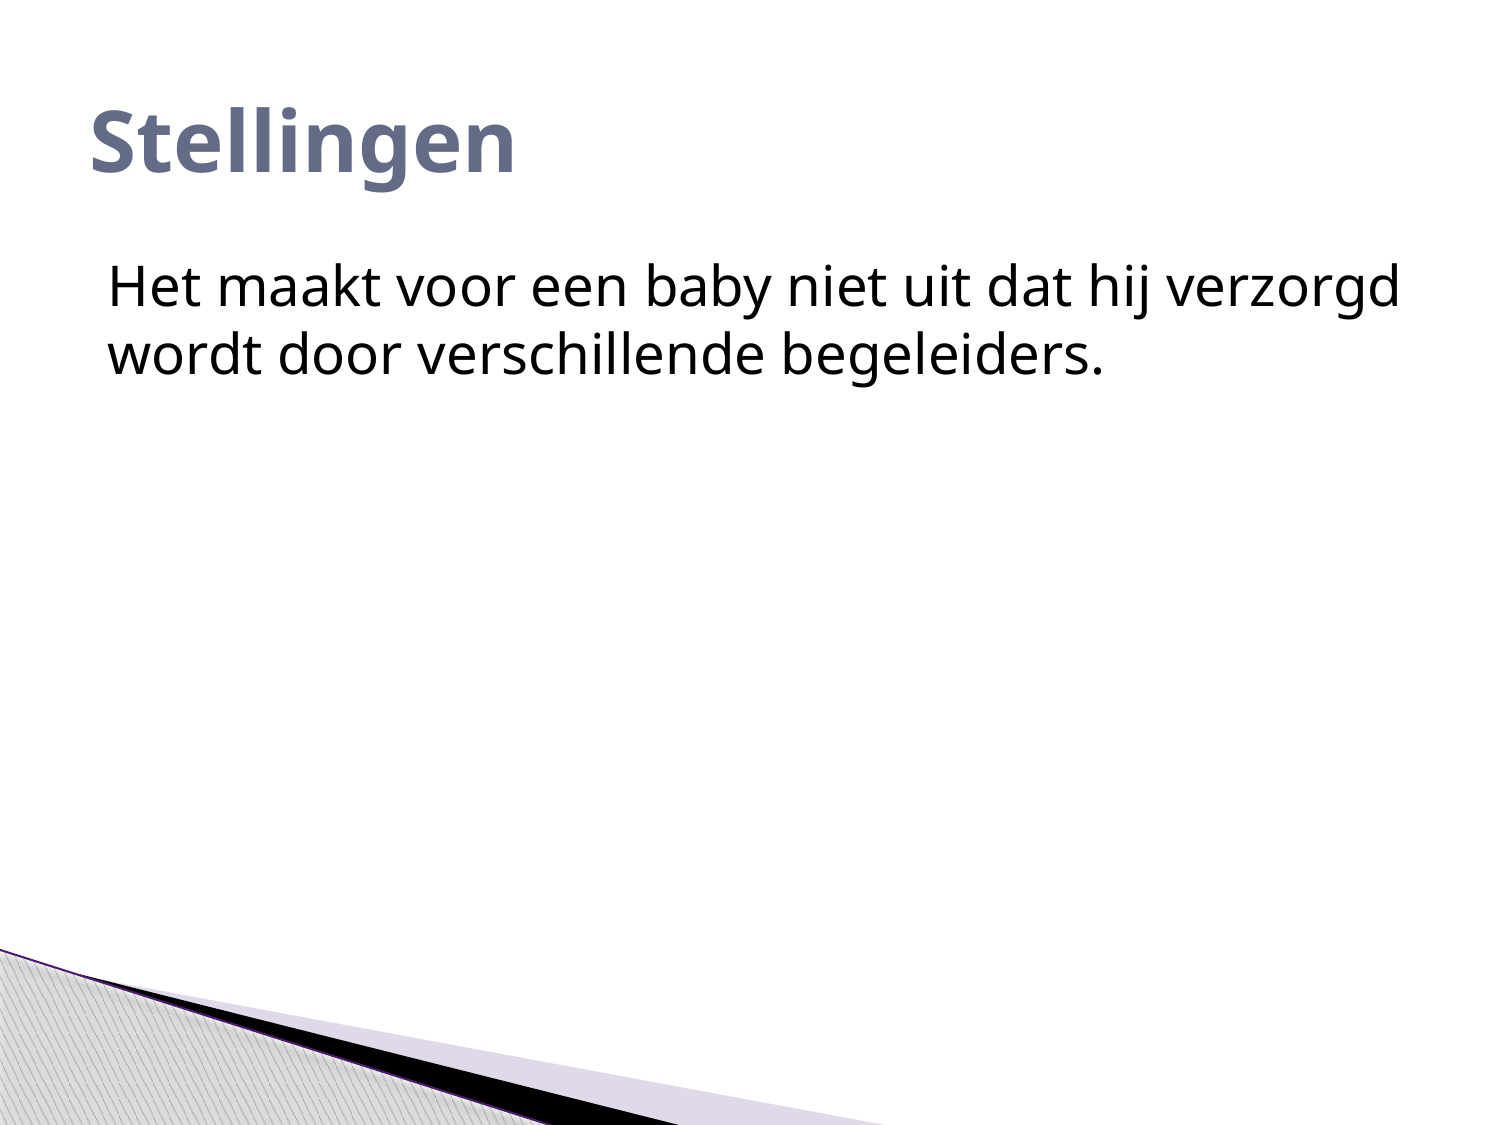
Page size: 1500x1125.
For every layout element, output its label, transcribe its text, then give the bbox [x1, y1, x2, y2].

title Stellingen [75, 45, 1425, 233]
list Het maakt voor een baby niet uit dat hij verzorgd wordt door verschillende begeleiders. [75, 243, 1425, 986]
